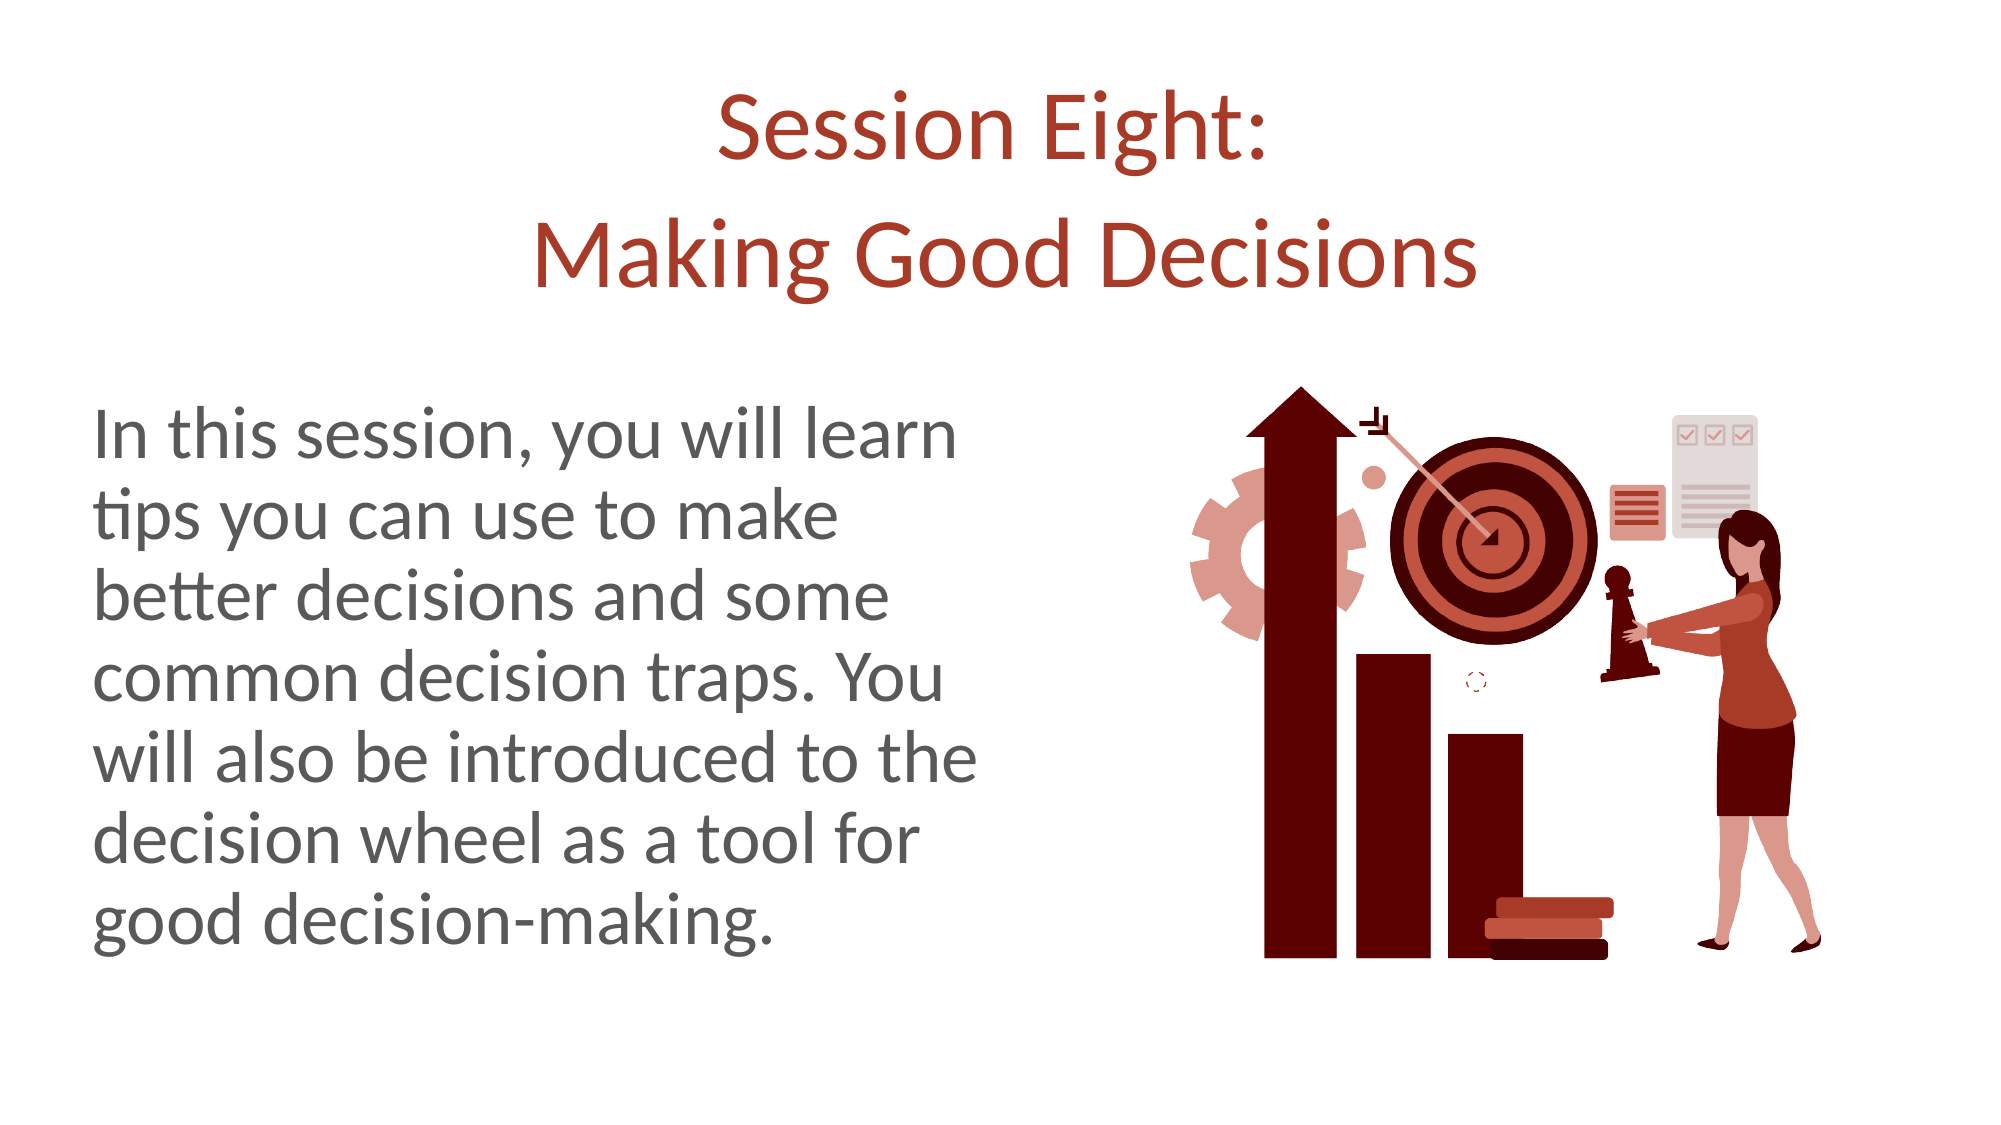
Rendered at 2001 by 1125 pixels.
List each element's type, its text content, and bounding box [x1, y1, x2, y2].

list In this session, you will learn tips you can use to make better decisions and some common decision traps. You will also be introduced to the decision wheel as a tool for good decision-making. [77, 386, 1000, 729]
picture [1189, 386, 1821, 960]
list Session Eight: Making Good Decisions [77, 65, 1934, 320]
